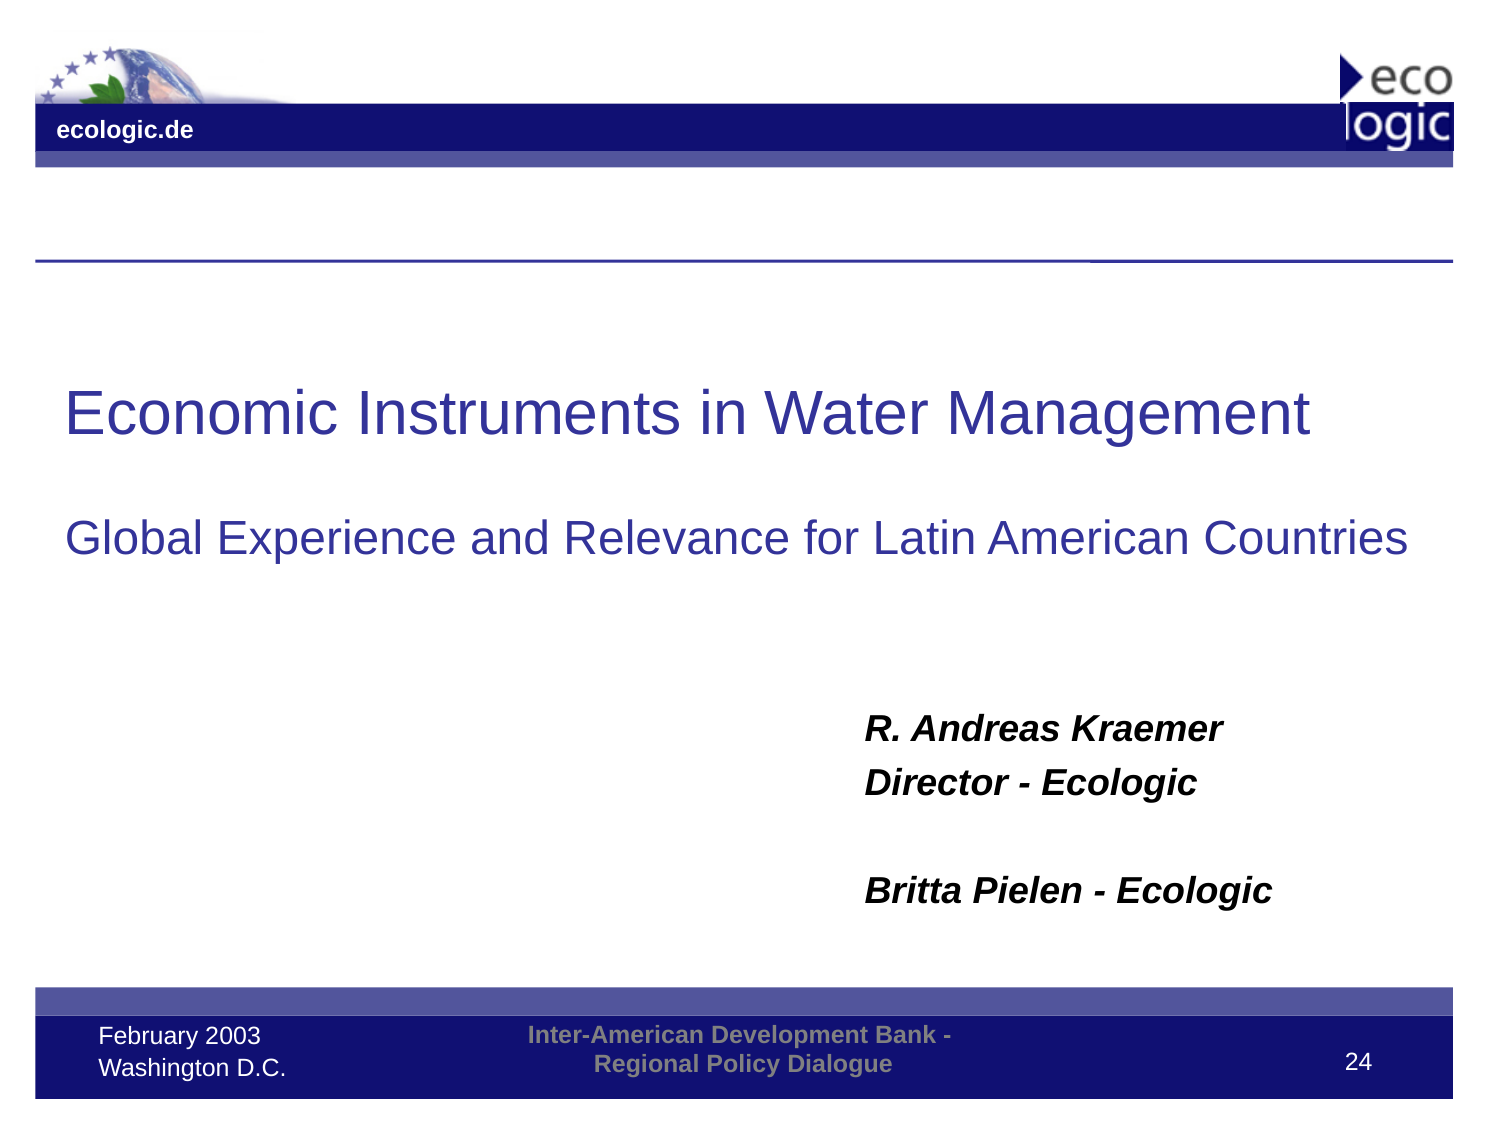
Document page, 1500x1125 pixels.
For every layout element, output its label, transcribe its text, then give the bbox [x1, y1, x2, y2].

text_box R. Andreas Kraemer Director - Ecologic Britta Pielen - Ecologic [849, 687, 1300, 919]
slide_number 24 [1208, 1037, 1388, 1087]
picture [35, 30, 296, 103]
picture [1340, 52, 1454, 151]
text_box Economic Instruments in Water Management Global Experience and Relevance for Latin American Countries [50, 349, 1500, 572]
